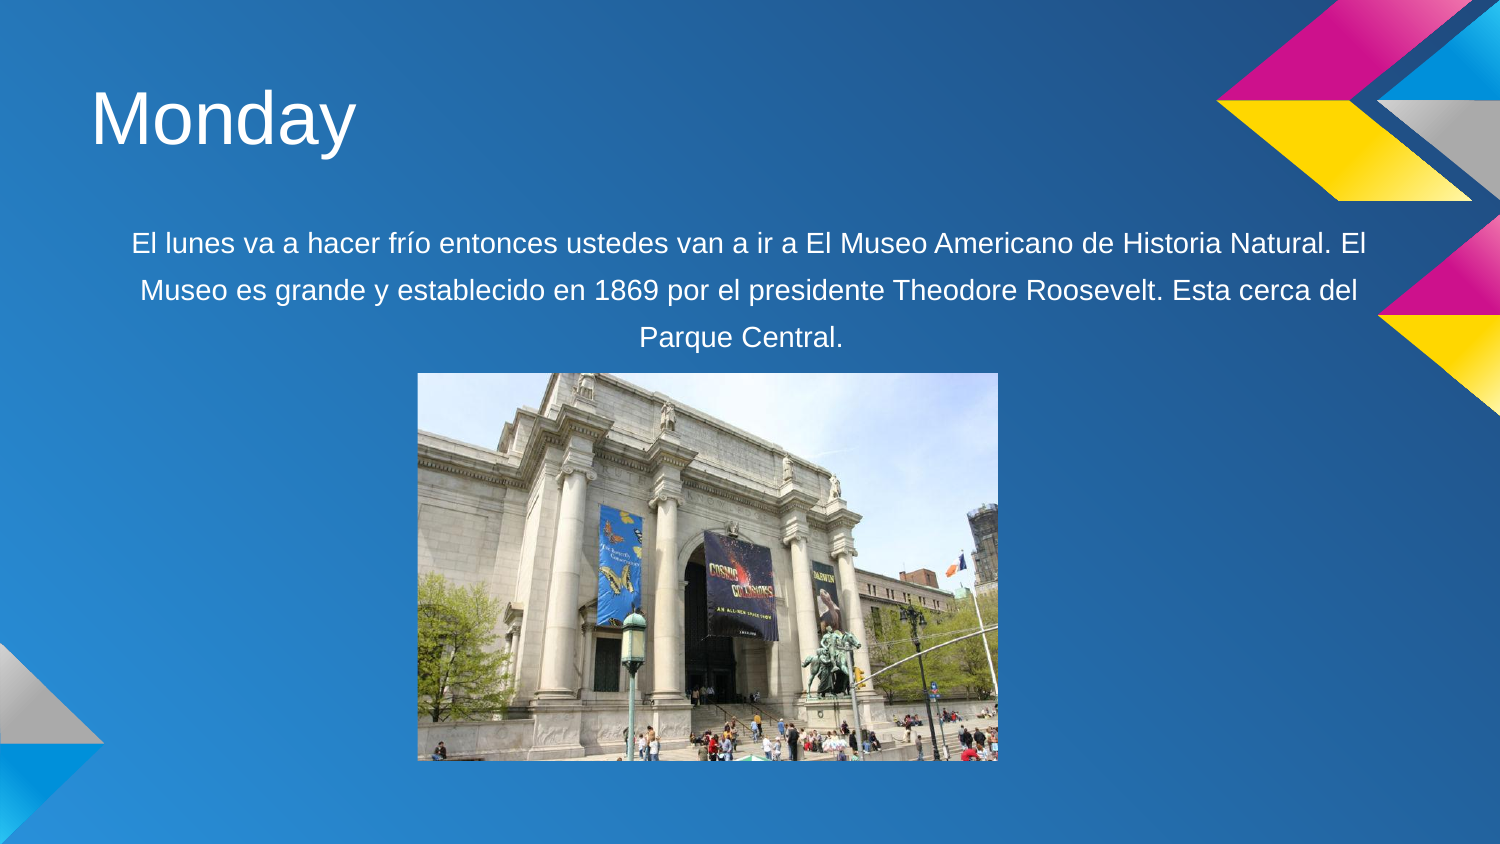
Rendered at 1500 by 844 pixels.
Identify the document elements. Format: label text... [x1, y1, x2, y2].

text_box [417, 373, 998, 761]
list El lunes va a hacer frío entonces ustedes van a ir a El Museo Americano de Historia Natural. El Museo es grande y establecido en 1869 por el presidente Theodore Roosevelt. Esta cerca del Parque Central. [75, 196, 1425, 793]
title Monday [75, 33, 1204, 175]
